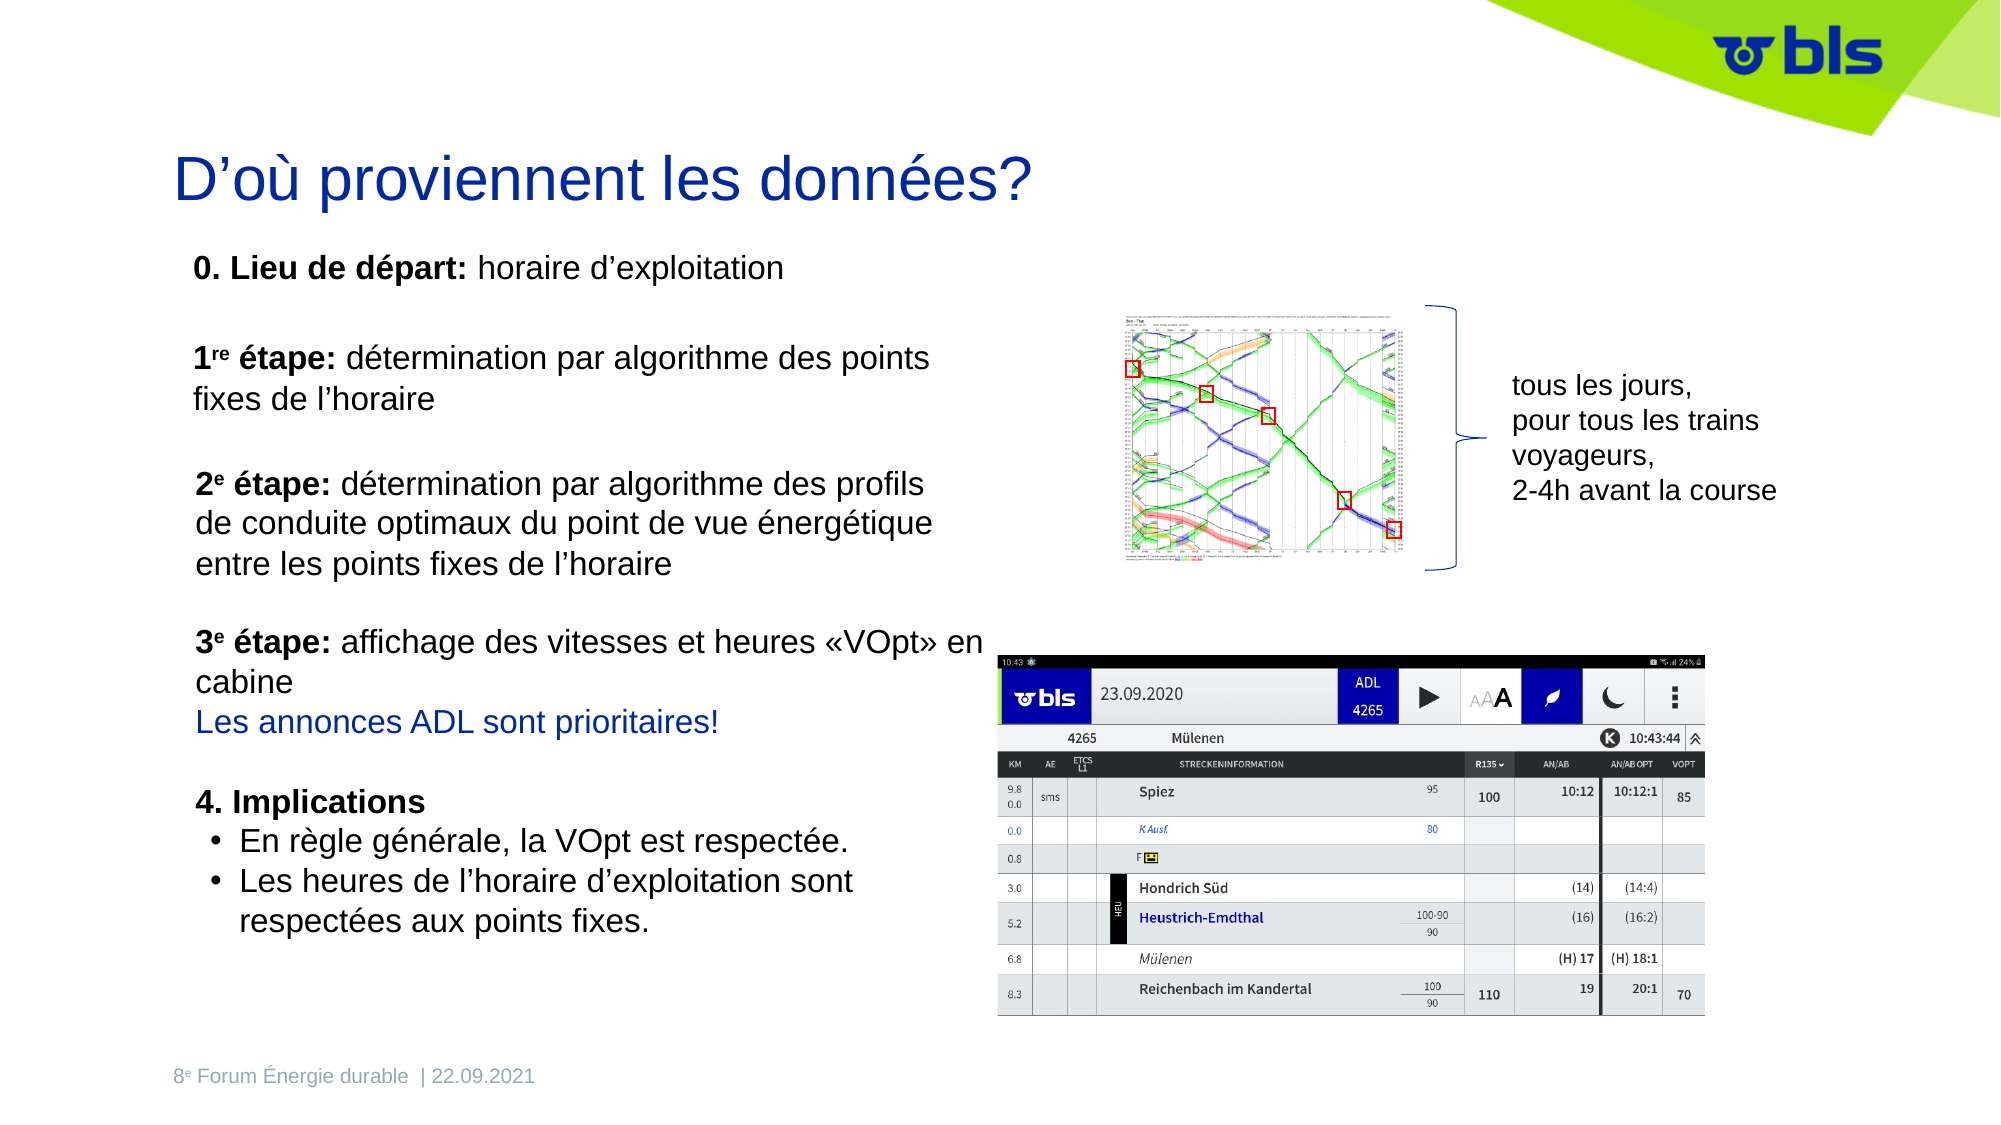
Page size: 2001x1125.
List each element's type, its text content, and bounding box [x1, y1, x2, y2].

text_box 2e étape: détermination par algorithme des profils de conduite optimaux du point de vue énergétique entre les points fixes de l’horaire [180, 454, 963, 589]
picture [1486, 0, 2000, 136]
picture [997, 655, 1705, 1016]
text_box 1re étape: détermination par algorithme des points fixes de l’horaire [178, 329, 961, 424]
text_box [1425, 305, 1488, 571]
text_box 4. Implications En règle générale, la VOpt est respectée. Les heures de l’horaire d’exploitation sont respectées aux points fixes. [180, 772, 997, 947]
text_box tous les jours, pour tous les trains voyageurs, 2-4h avant la course [1497, 359, 1822, 514]
text_box 3e étape: affichage des vitesses et heures «VOpt» en cabine Les annonces ADL sont prioritaires! [180, 612, 1041, 748]
title D’où proviennent les données? [173, 137, 1869, 280]
text_box 0. Lieu de départ: horaire d’exploitation [178, 238, 963, 294]
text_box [1122, 314, 1405, 563]
footer 8e Forum Énergie durable | 22.09.2021 [173, 1062, 807, 1091]
